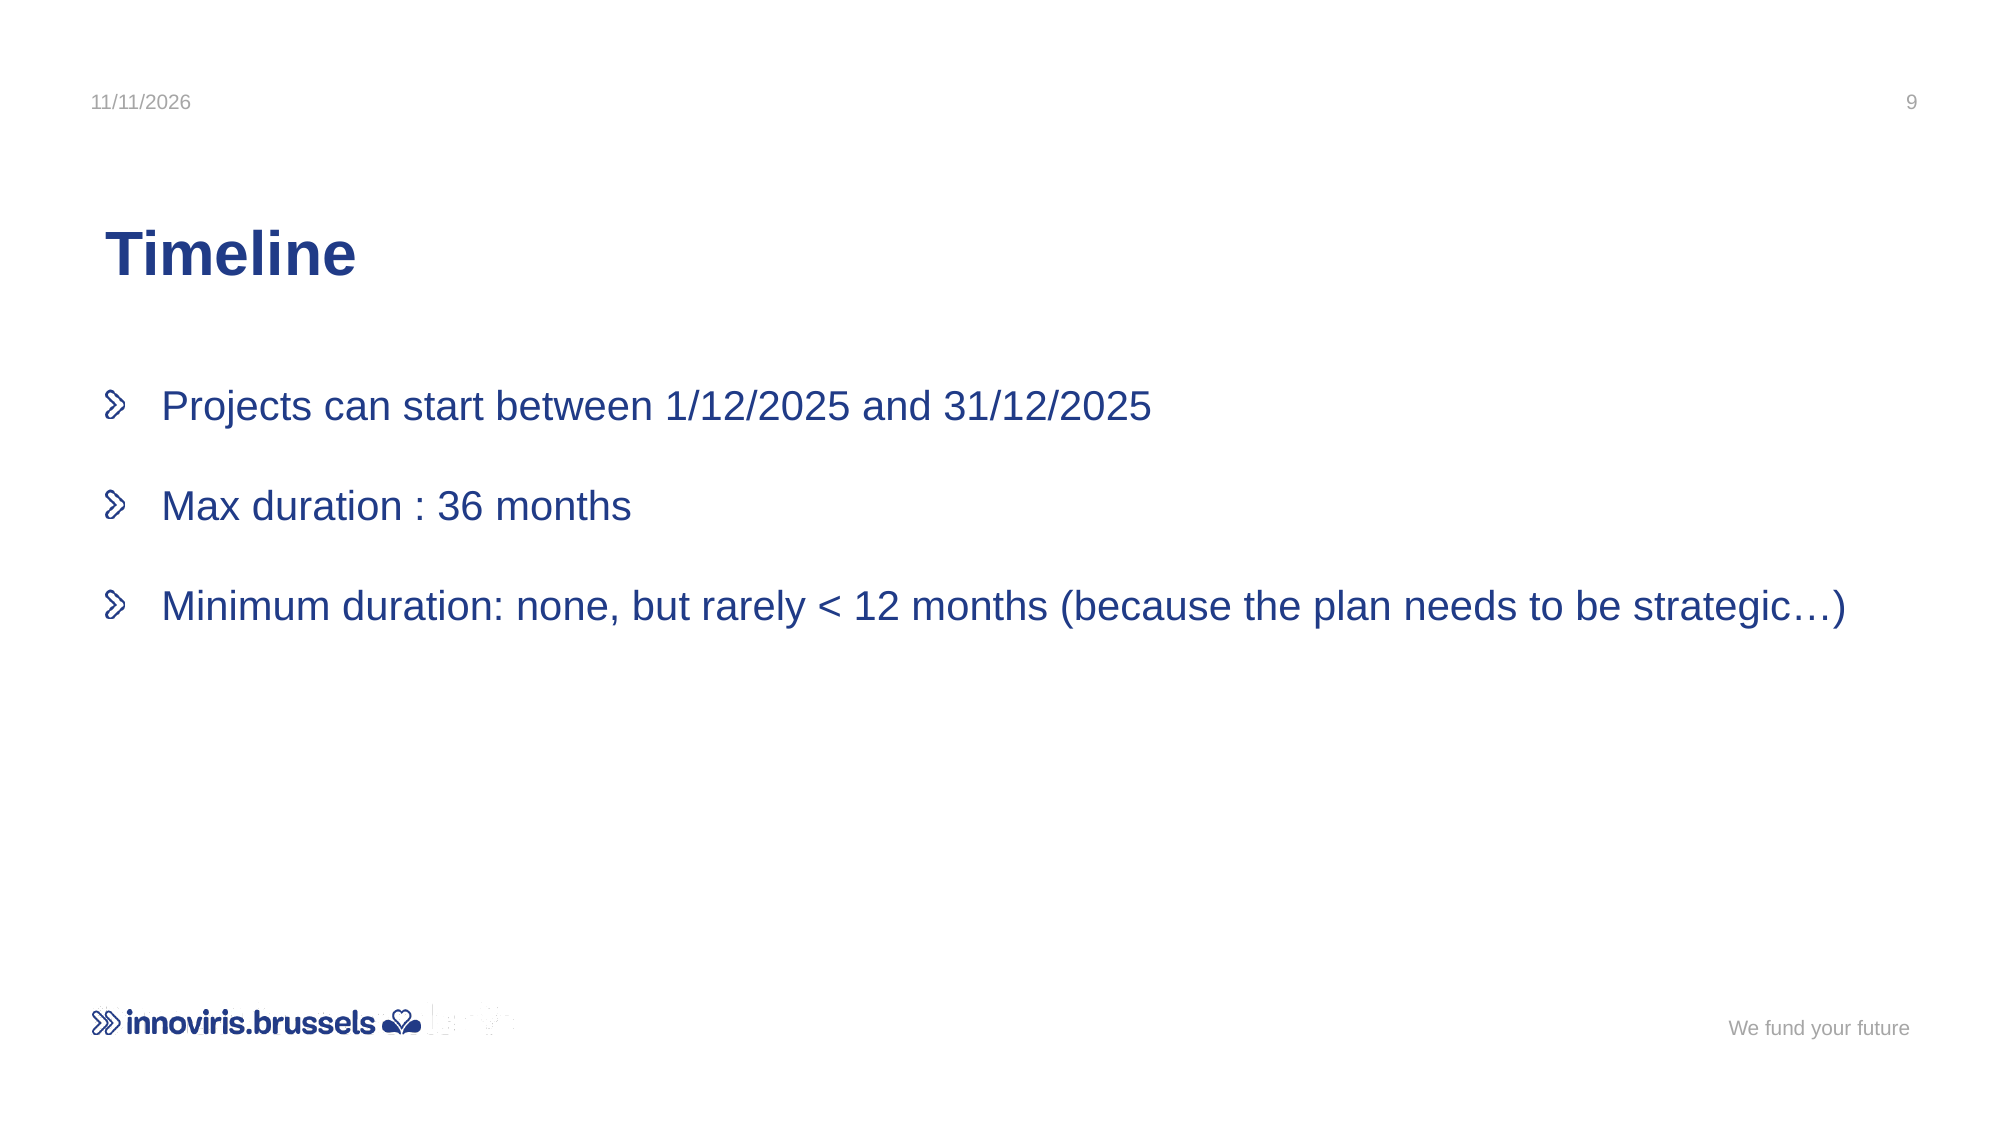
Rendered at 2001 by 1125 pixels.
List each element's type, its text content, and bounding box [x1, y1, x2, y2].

footer We fund your future [1250, 996, 1926, 1057]
picture [105, 589, 125, 619]
list Timeline [90, 205, 1910, 297]
list Projects can start between 1/12/2025 and 31/12/2025 Max duration : 36 months Minimum duration: none, but rarely < 12 months (because the plan needs to be strategic…) [90, 371, 1910, 690]
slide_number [75, 70, 526, 131]
picture [90, 1002, 514, 1035]
picture [105, 389, 125, 419]
slide_number 9 [1482, 70, 1933, 131]
picture [105, 489, 125, 519]
